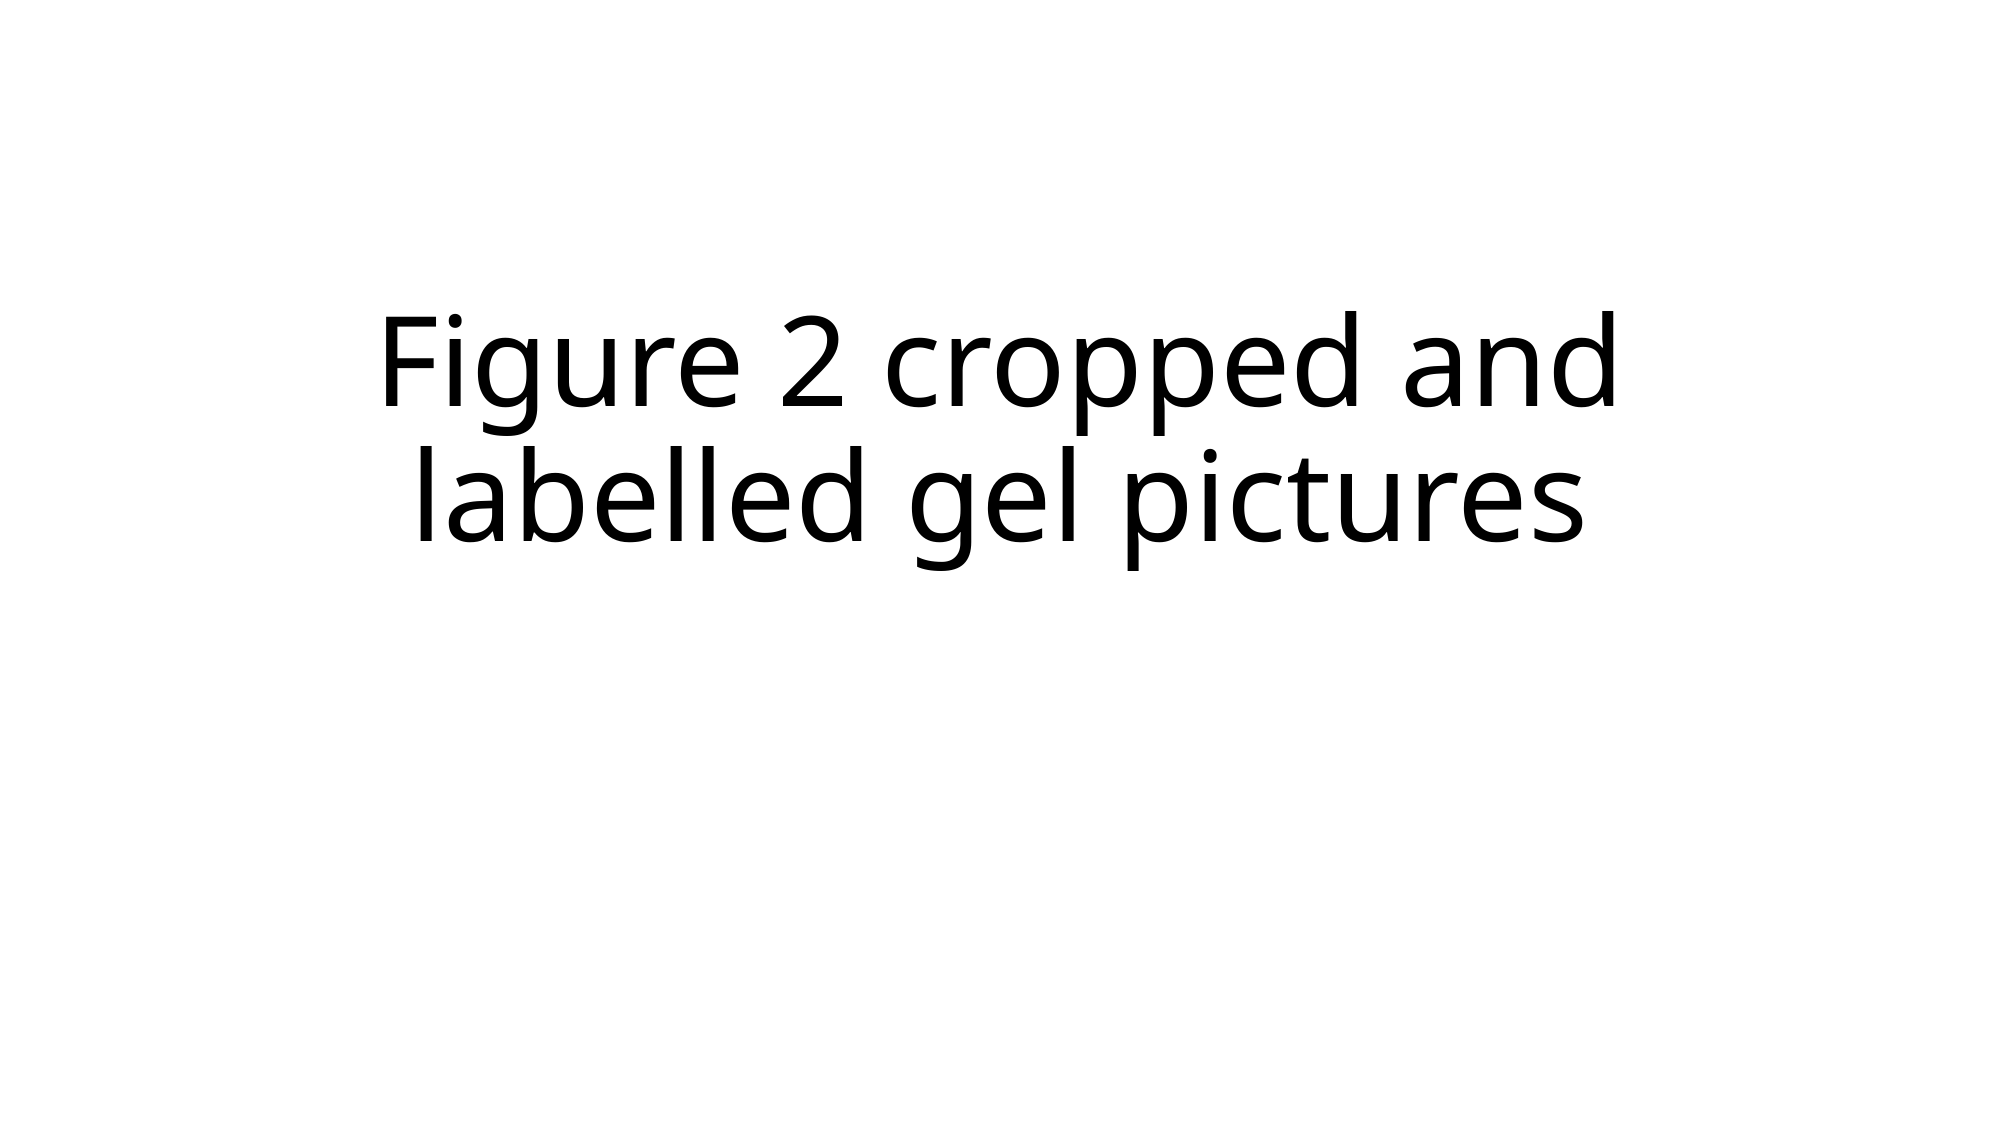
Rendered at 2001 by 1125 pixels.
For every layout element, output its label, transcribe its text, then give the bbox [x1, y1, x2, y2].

title Figure 2 cropped and labelled gel pictures [249, 184, 1750, 576]
